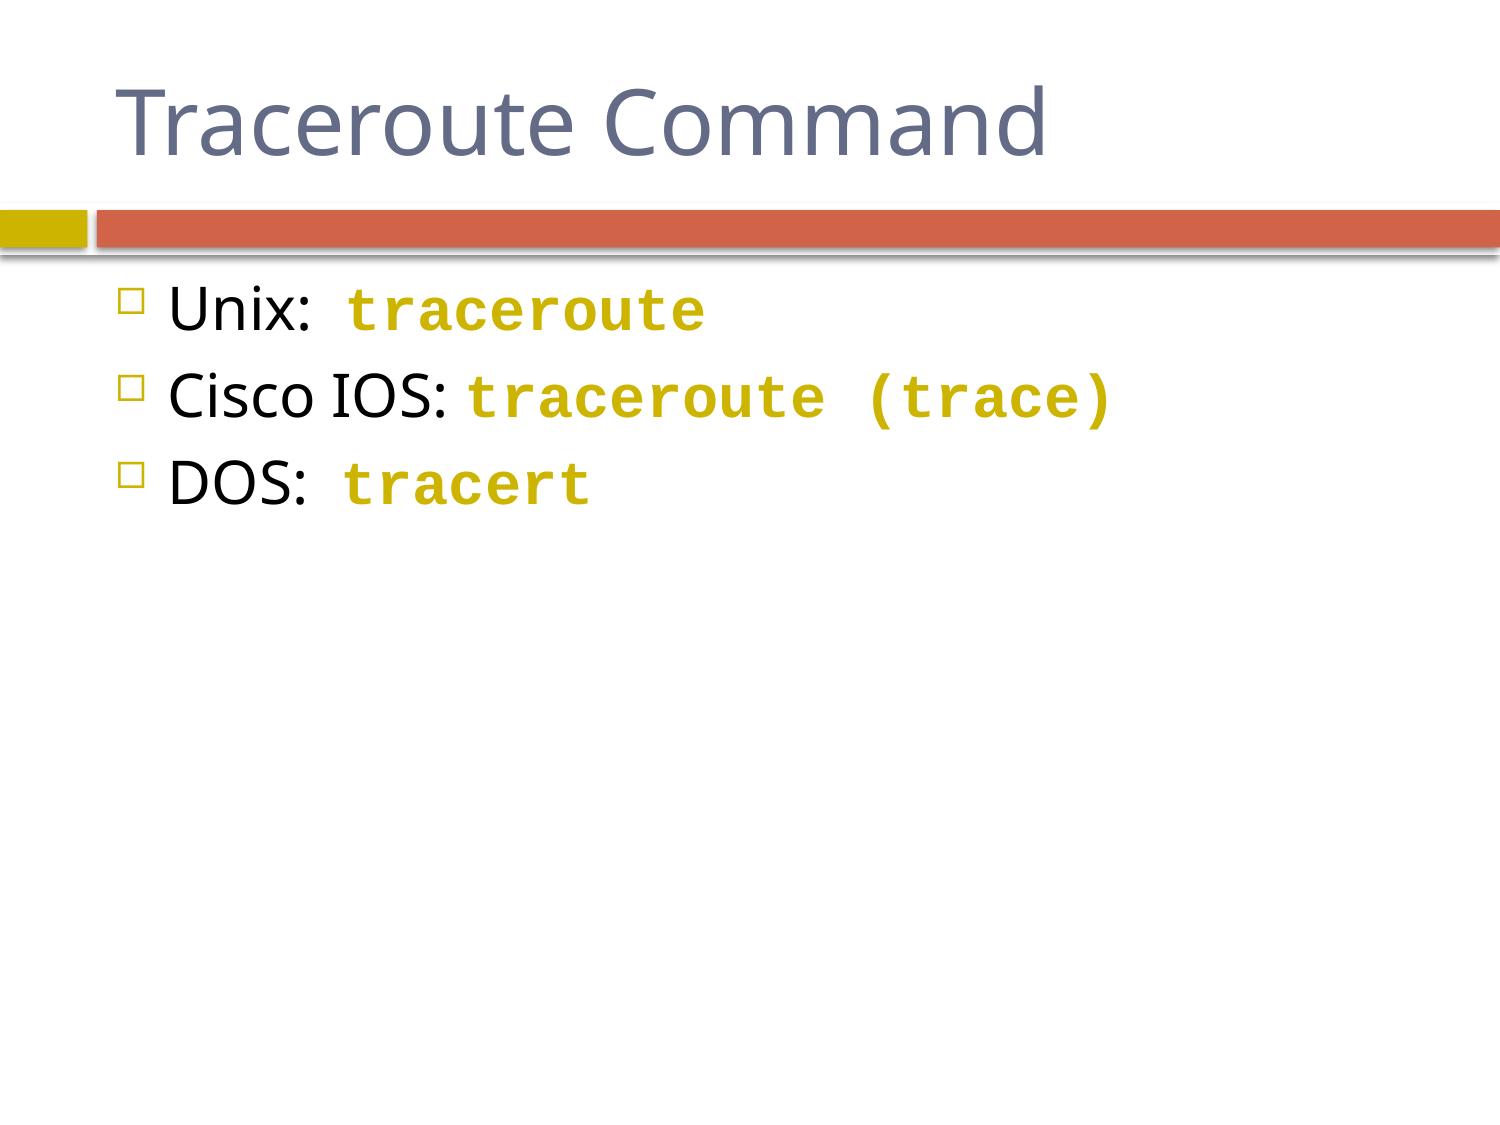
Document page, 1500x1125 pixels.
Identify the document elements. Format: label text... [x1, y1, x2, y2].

title Traceroute Command [100, 37, 1438, 200]
list Unix: traceroute Cisco IOS: traceroute (trace) DOS: tracert [100, 262, 1438, 1000]
